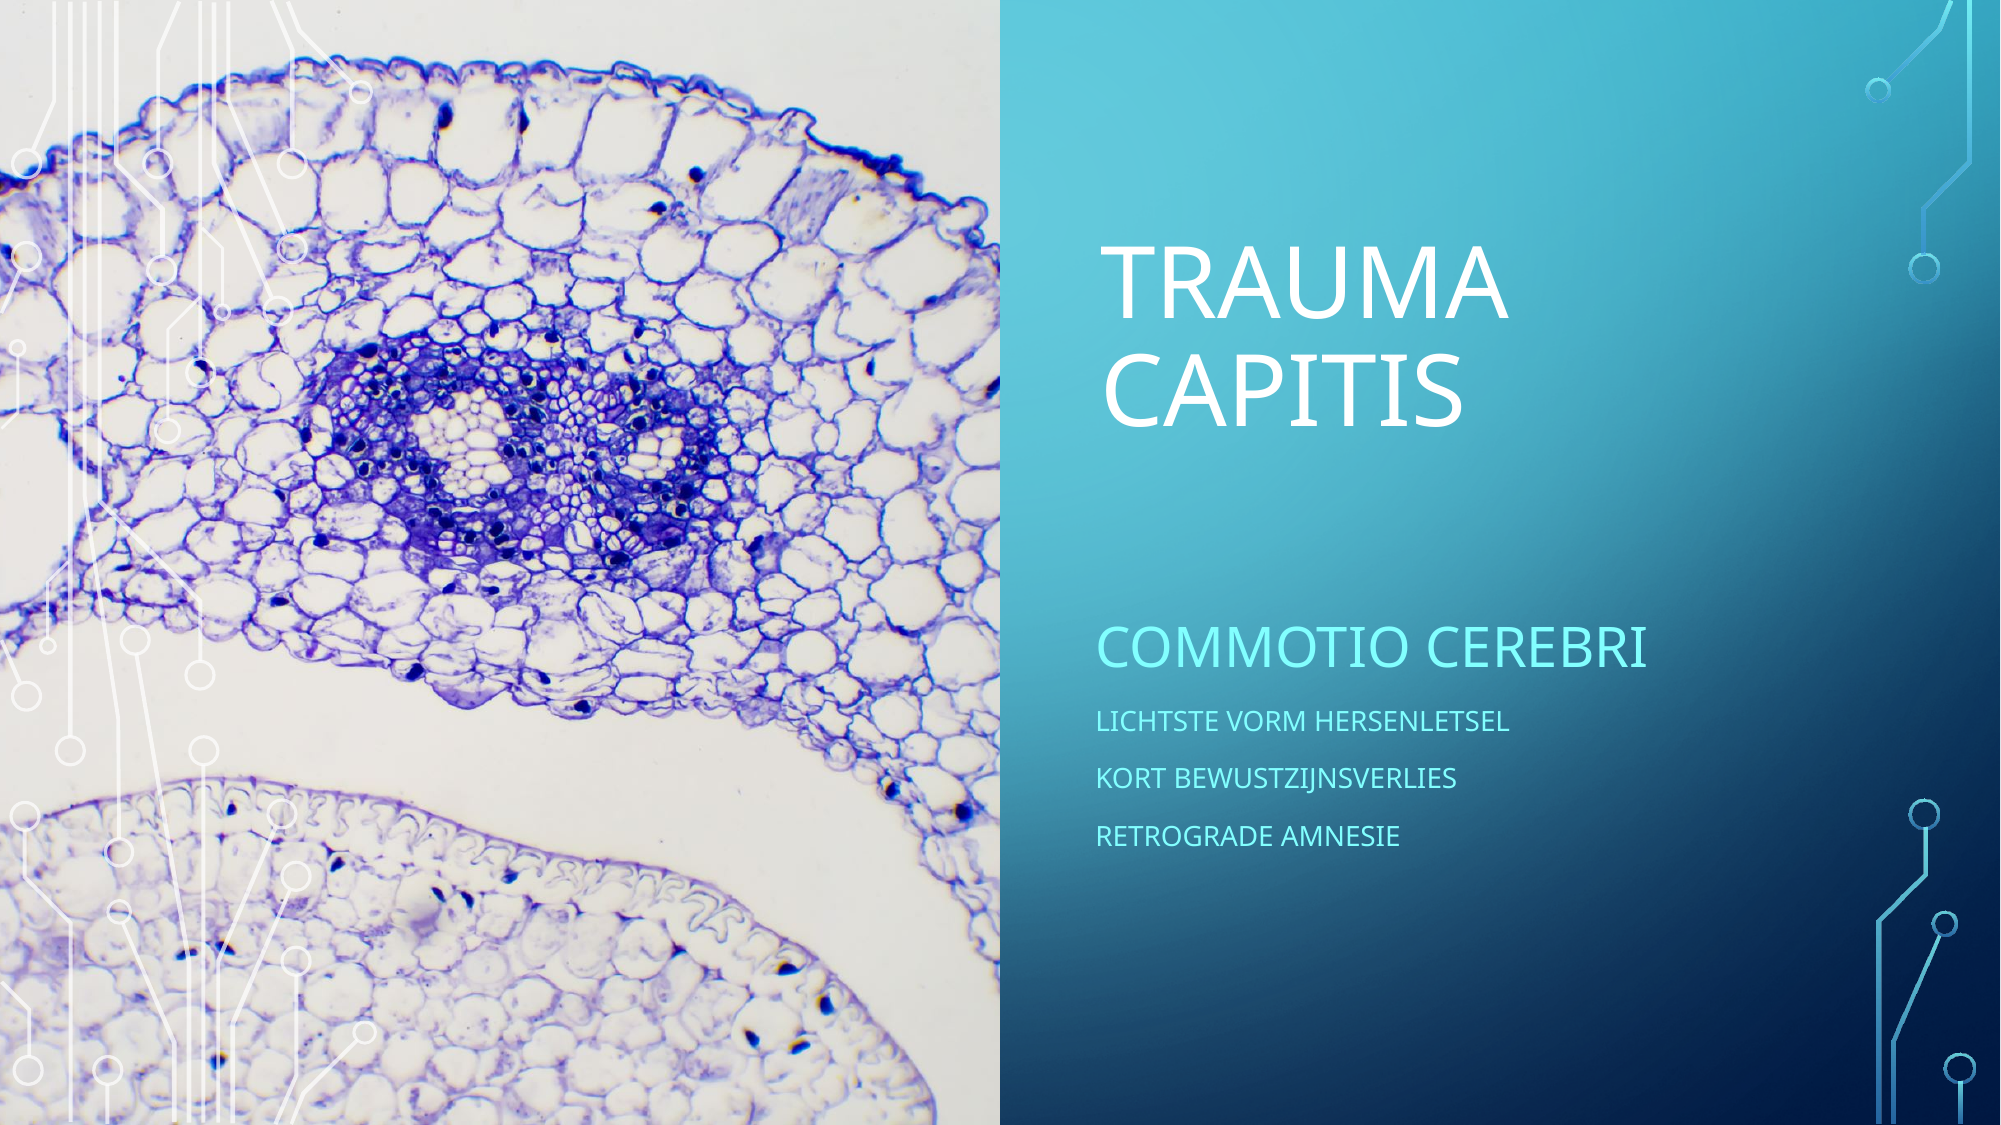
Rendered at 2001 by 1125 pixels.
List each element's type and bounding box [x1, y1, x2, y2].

text_box [1001, 0, 2000, 1125]
text_box [1863, 0, 1976, 1124]
text_box [0, 0, 379, 1125]
picture [379, 0, 1001, 1125]
